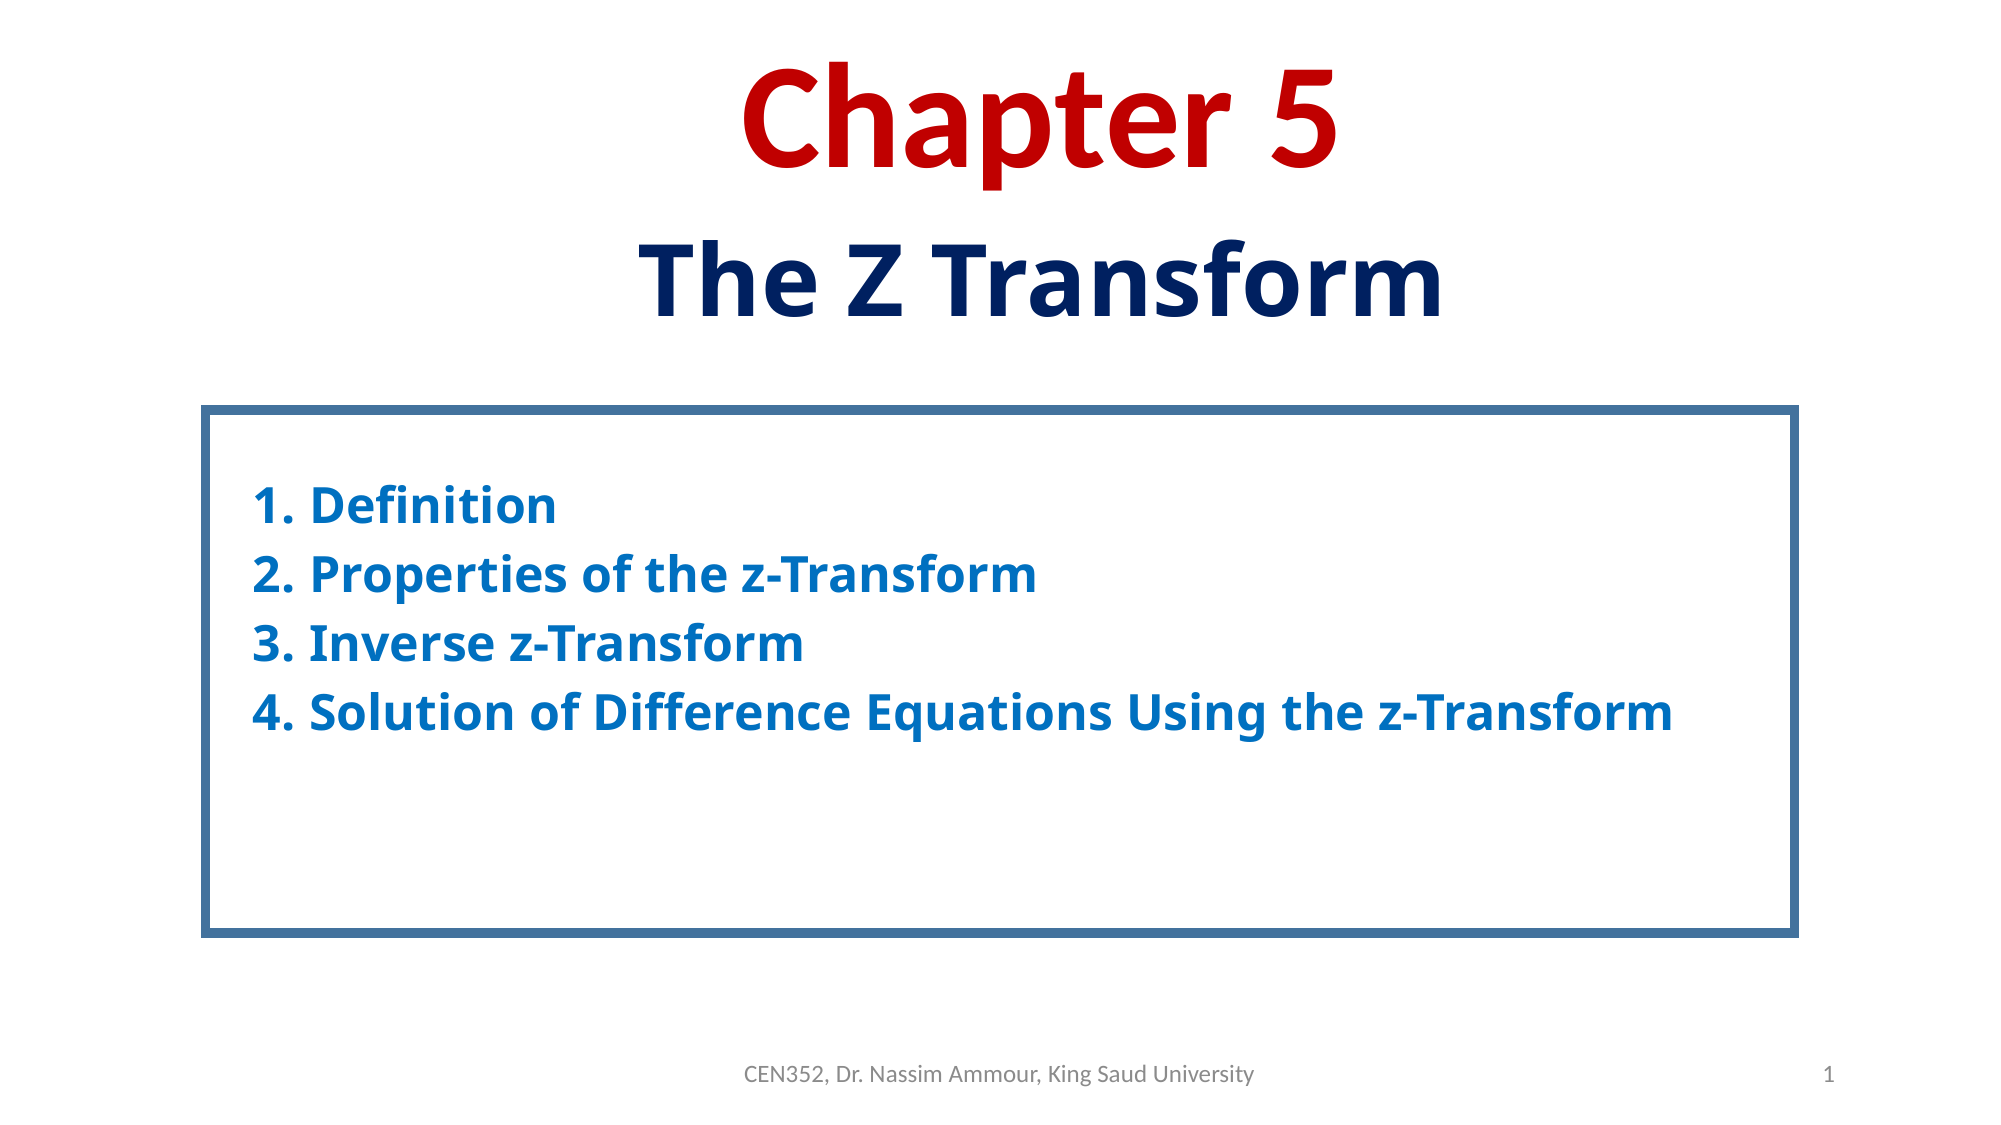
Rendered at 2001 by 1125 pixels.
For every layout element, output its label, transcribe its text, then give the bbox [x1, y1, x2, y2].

text_box Chapter 5 [726, 9, 1359, 191]
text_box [205, 410, 1795, 934]
footer CEN352, Dr. Nassim Ammour, King Saud University [662, 1042, 1338, 1103]
text_box The Z Transform [623, 191, 1463, 344]
slide_number 1 [1782, 1042, 1851, 1103]
